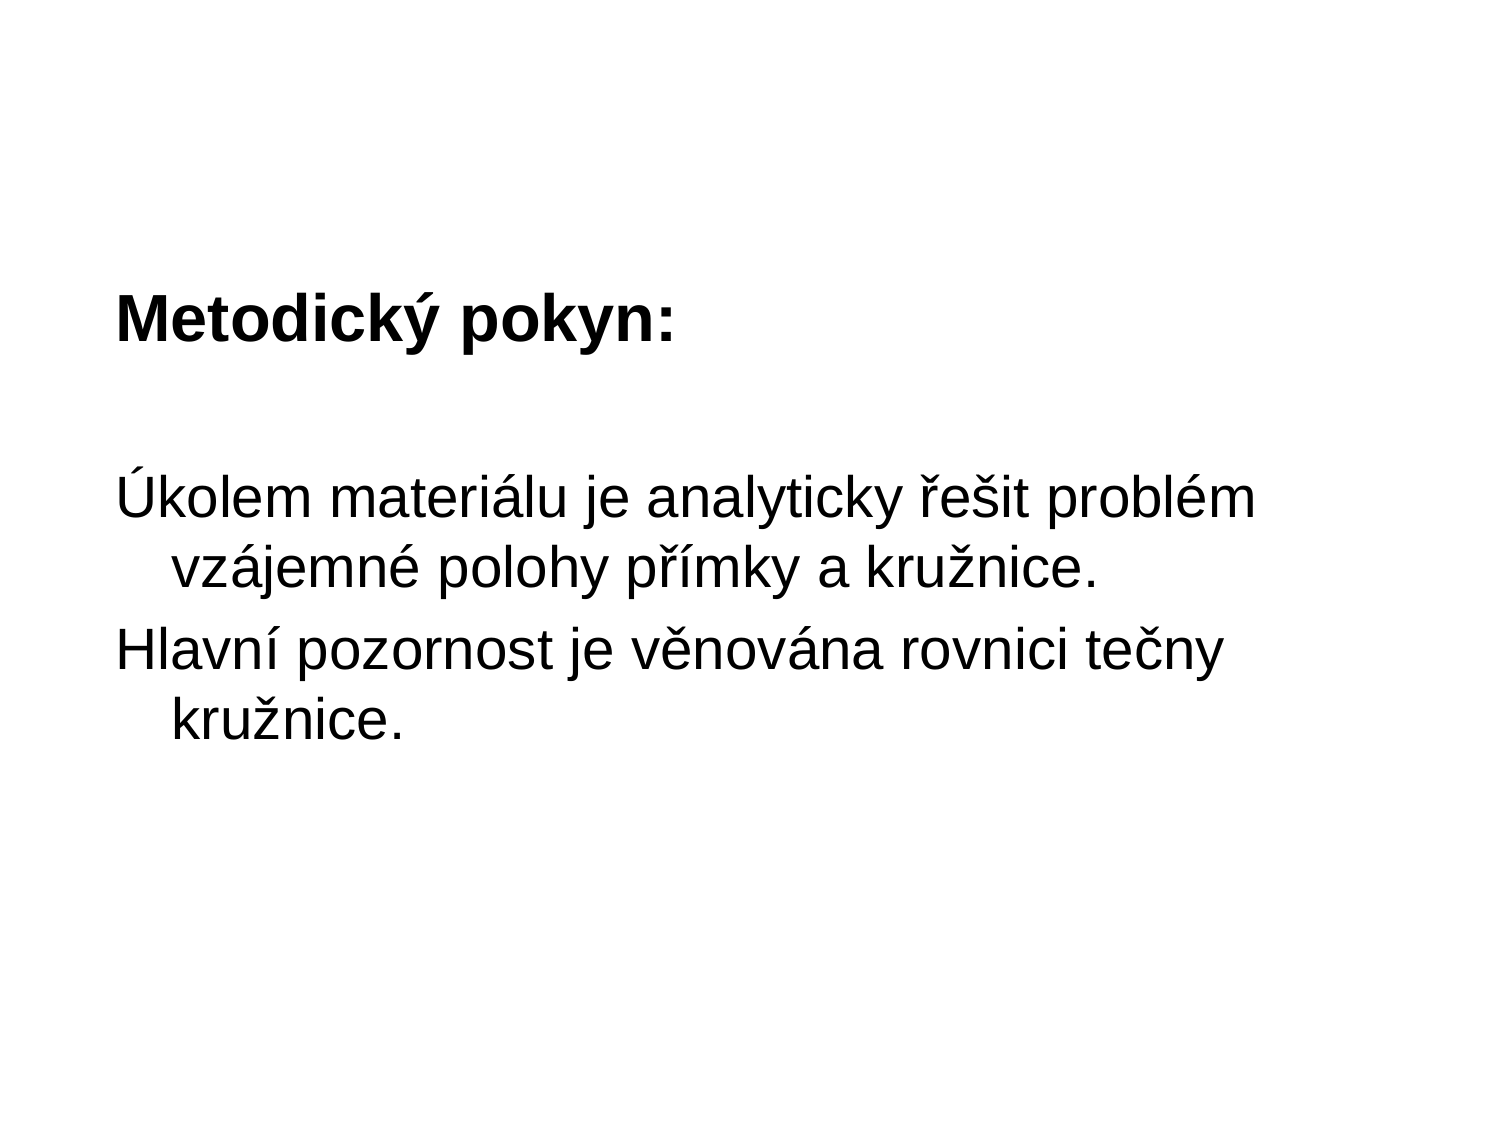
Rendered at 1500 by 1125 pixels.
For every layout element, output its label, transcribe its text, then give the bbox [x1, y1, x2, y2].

list Metodický pokyn: Úkolem materiálu je analyticky řešit problém vzájemné polohy přímky a kružnice. Hlavní pozornost je věnována rovnici tečny kružnice. [100, 267, 1424, 1010]
